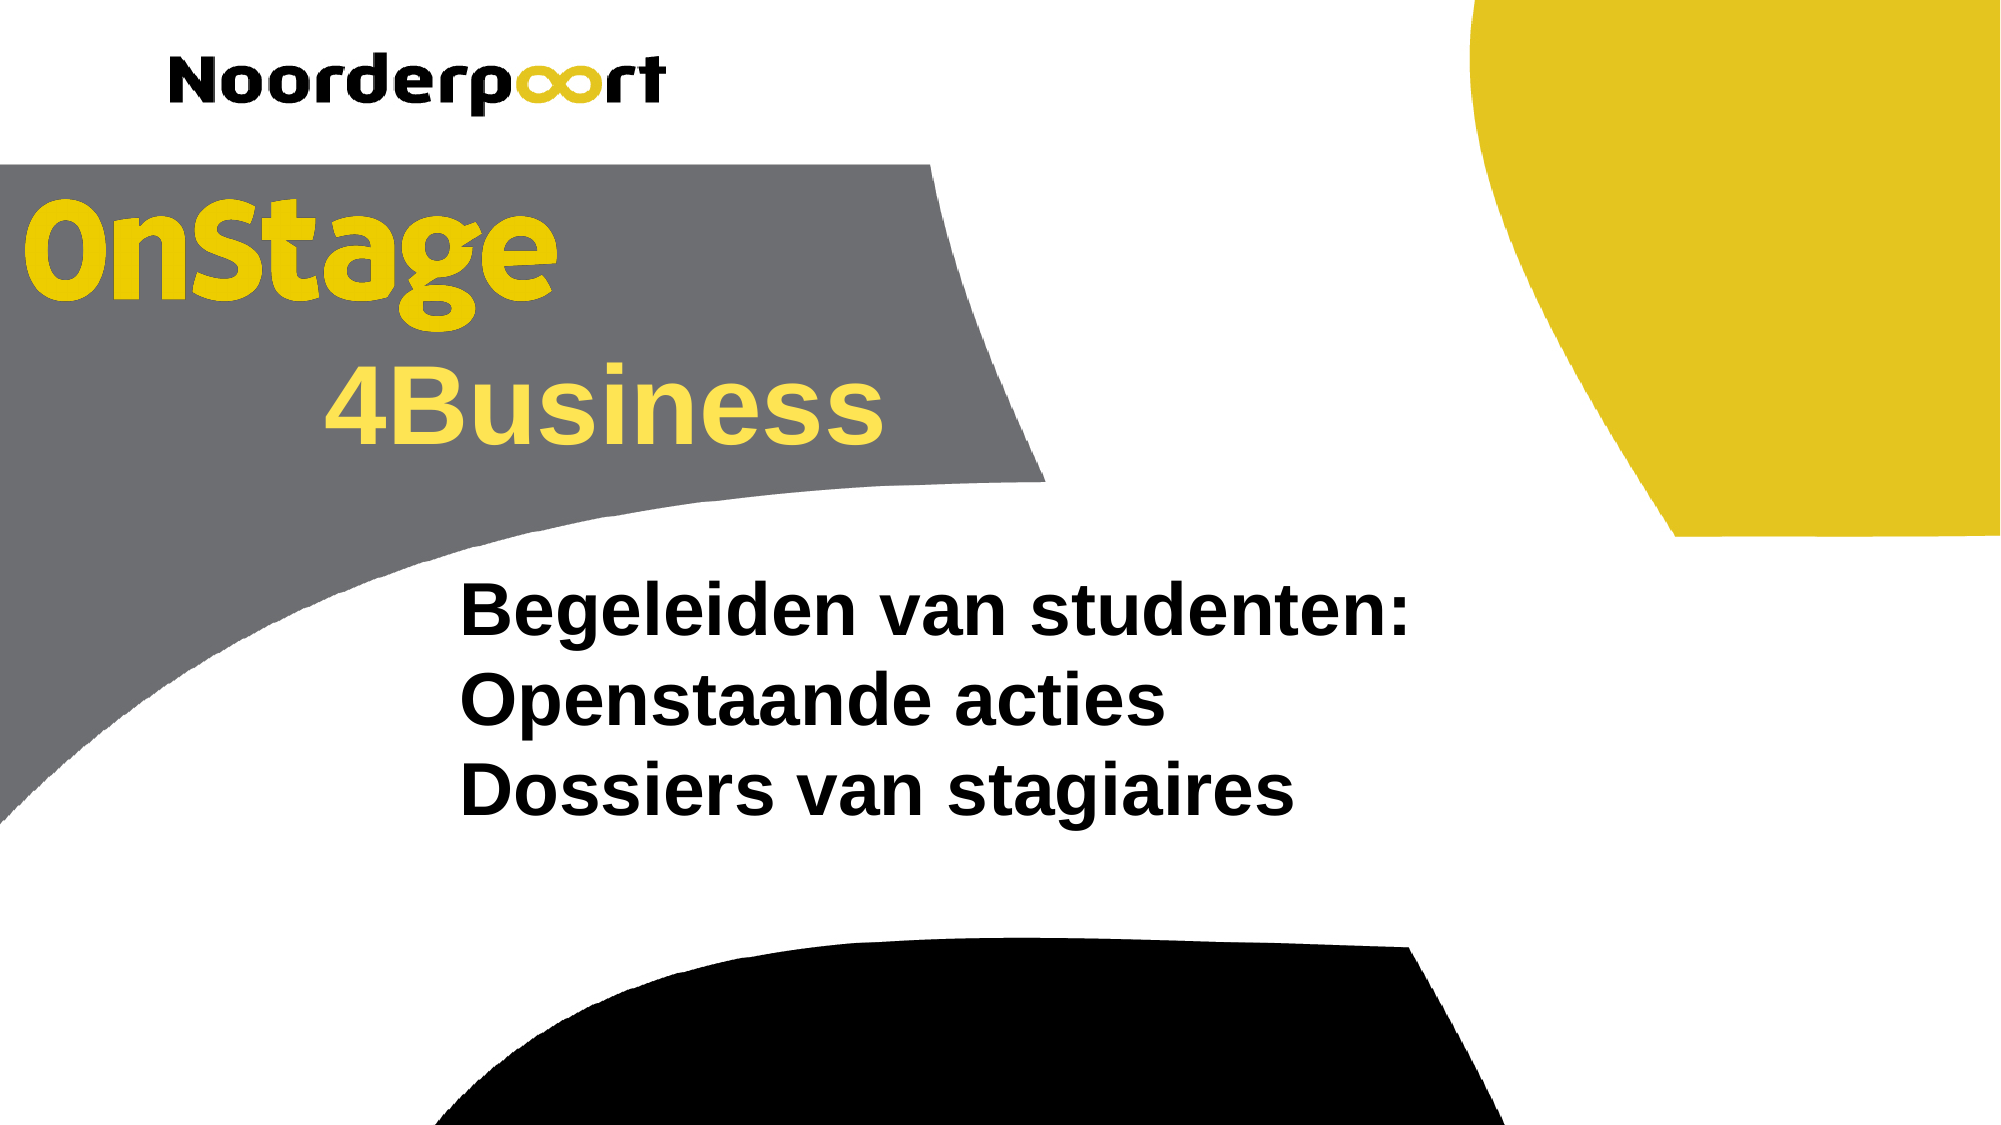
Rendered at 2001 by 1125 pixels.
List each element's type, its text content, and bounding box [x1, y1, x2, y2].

text_box 4Business [309, 325, 1053, 475]
picture [0, 0, 2001, 1125]
title Begeleiden van studenten: Openstaande acties Dossiers van stagiaires [459, 562, 1759, 829]
text_box [291, 906, 682, 1071]
